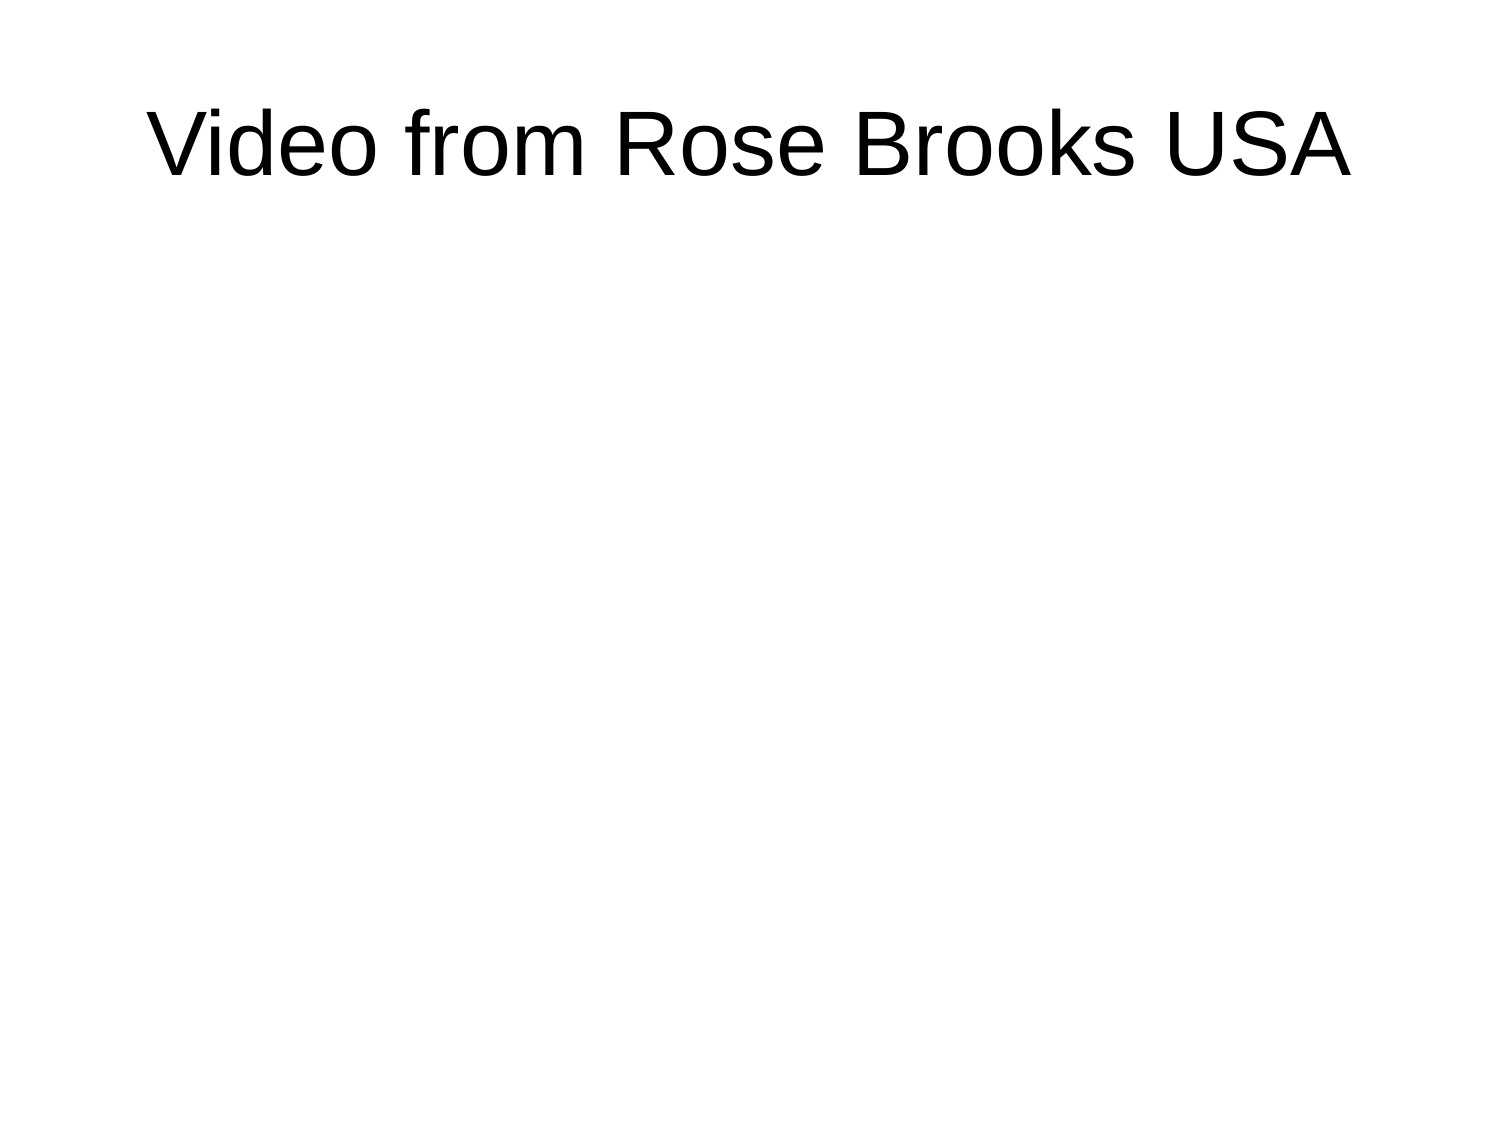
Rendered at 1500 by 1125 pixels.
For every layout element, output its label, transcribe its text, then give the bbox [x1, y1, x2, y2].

title Video from Rose Brooks USA [75, 45, 1425, 233]
